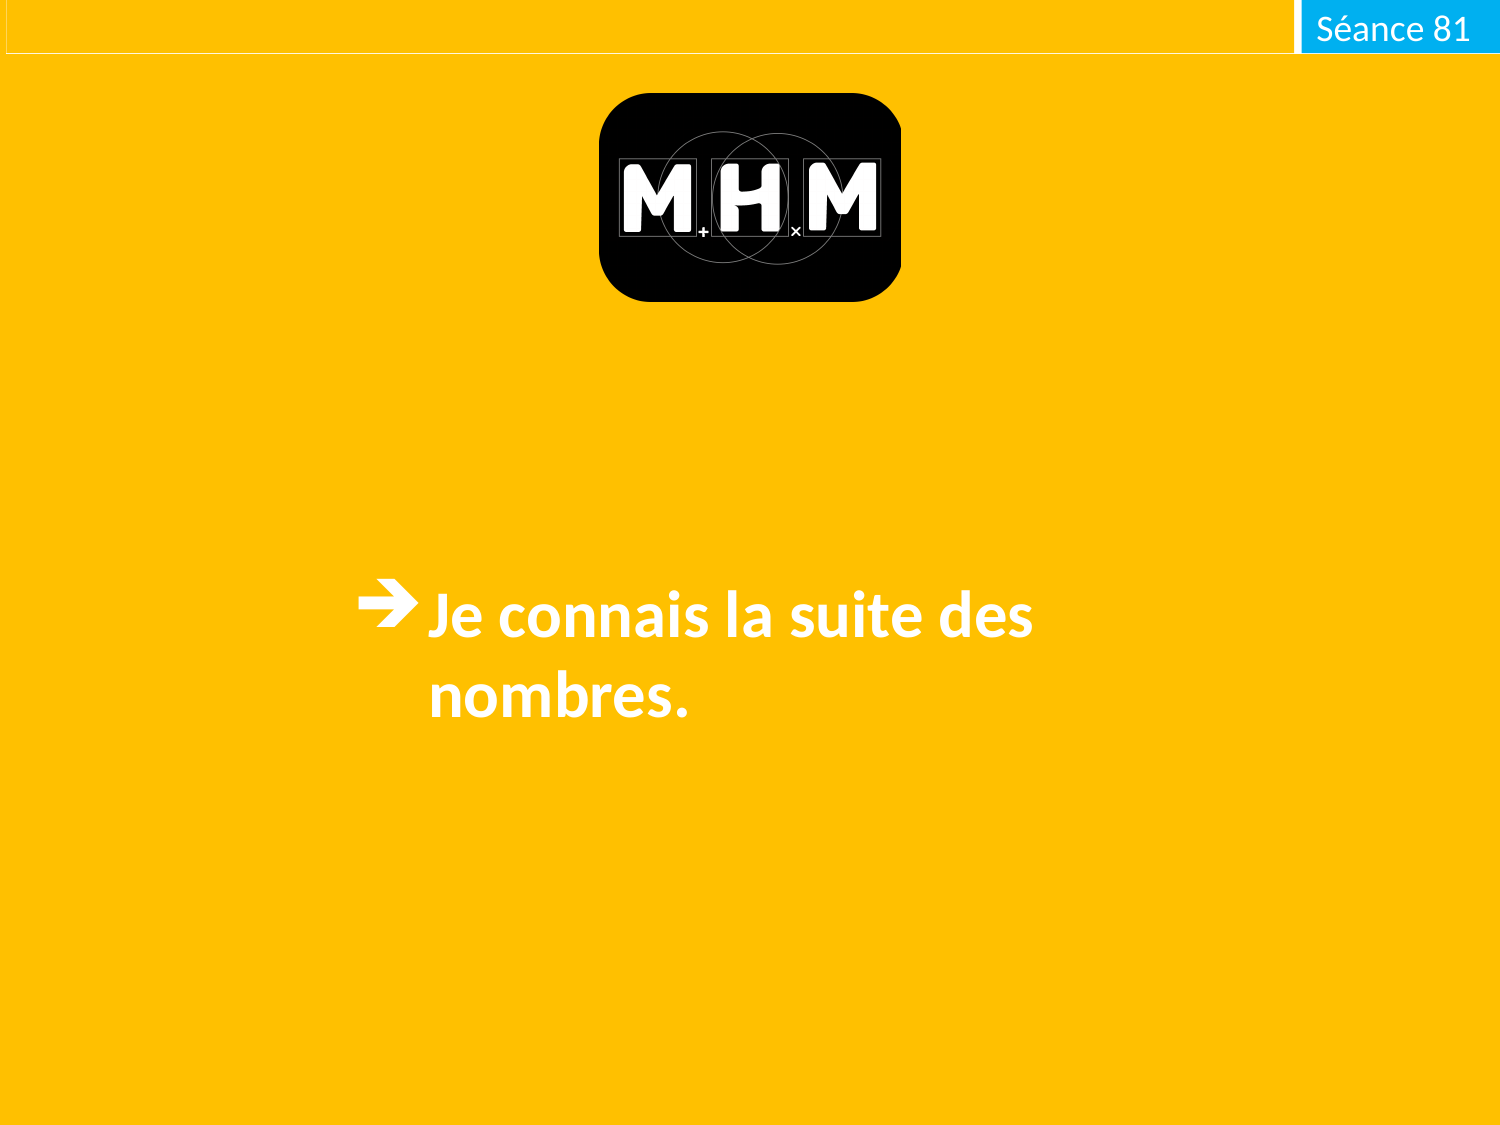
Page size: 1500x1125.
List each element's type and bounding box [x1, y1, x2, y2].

text_box [0, 54, 1500, 1125]
